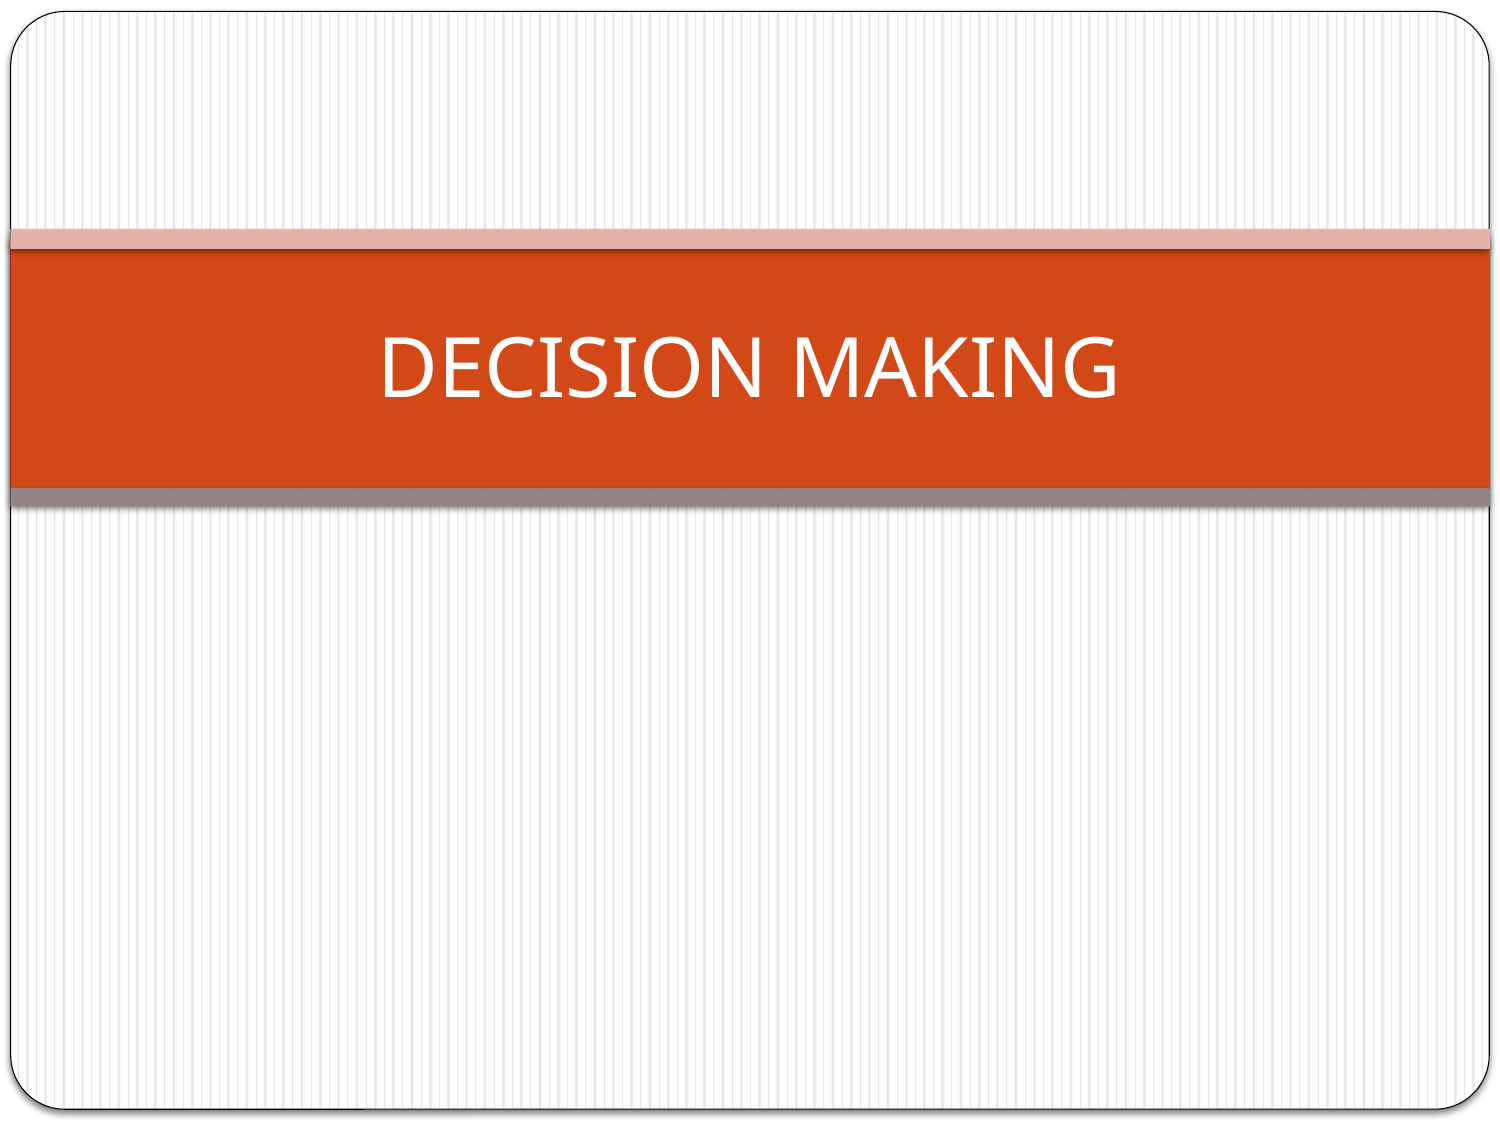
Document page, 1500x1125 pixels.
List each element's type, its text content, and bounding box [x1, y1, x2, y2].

title DECISION MAKING [75, 247, 1425, 489]
